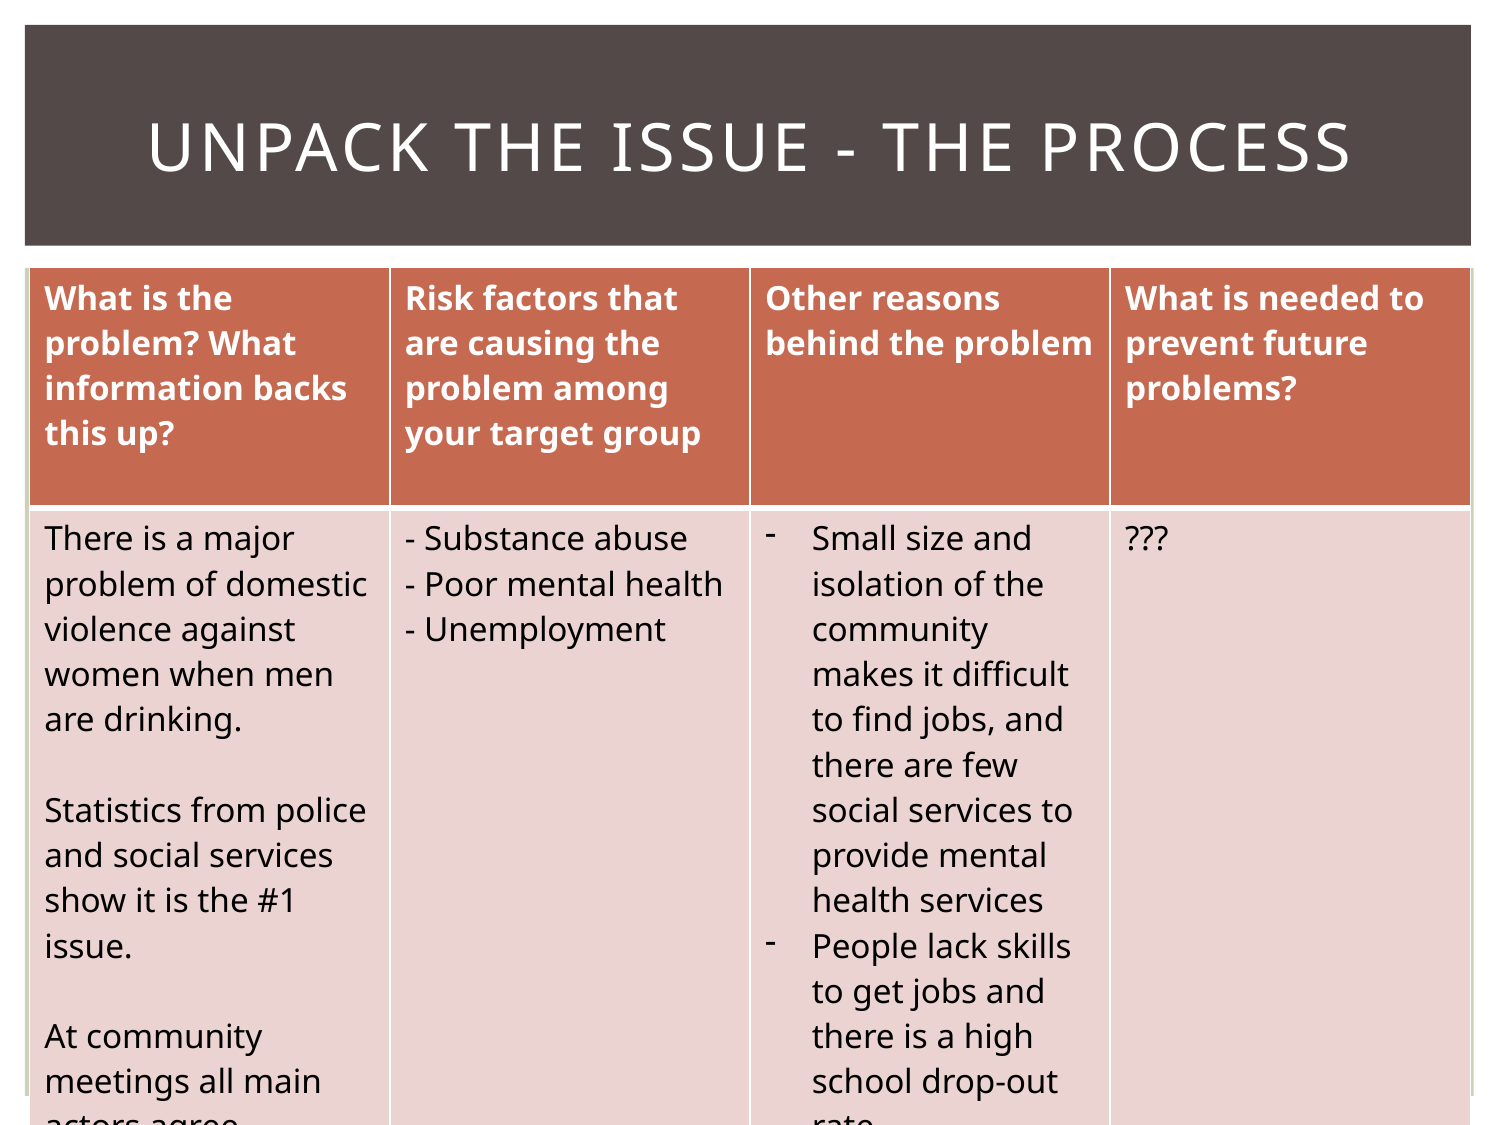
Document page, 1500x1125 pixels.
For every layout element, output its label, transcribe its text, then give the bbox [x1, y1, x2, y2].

title Unpack the issue - The process [62, 58, 1438, 232]
table_cell There is a major problem of domestic violence against women when men are drinking. Statistics from police and social services show it is the #1 issue. At community meetings all main actors agree something needs to be done to address it. [30, 511, 389, 1125]
table_cell Small size and isolation of the community makes it difficult to find jobs, and there are few social services to provide mental health services People lack skills to get jobs and there is a high school drop-out rate [751, 511, 1109, 1125]
table_header Risk factors that are causing the problem among your target group [391, 268, 749, 505]
table_header Other reasons behind the problem [751, 268, 1109, 505]
table_header What is the problem? What information backs this up? [30, 268, 389, 505]
table_cell - Substance abuse - Poor mental health - Unemployment [391, 511, 749, 1125]
table_cell ??? [1111, 511, 1470, 1125]
table_header What is needed to prevent future problems? [1111, 268, 1470, 505]
